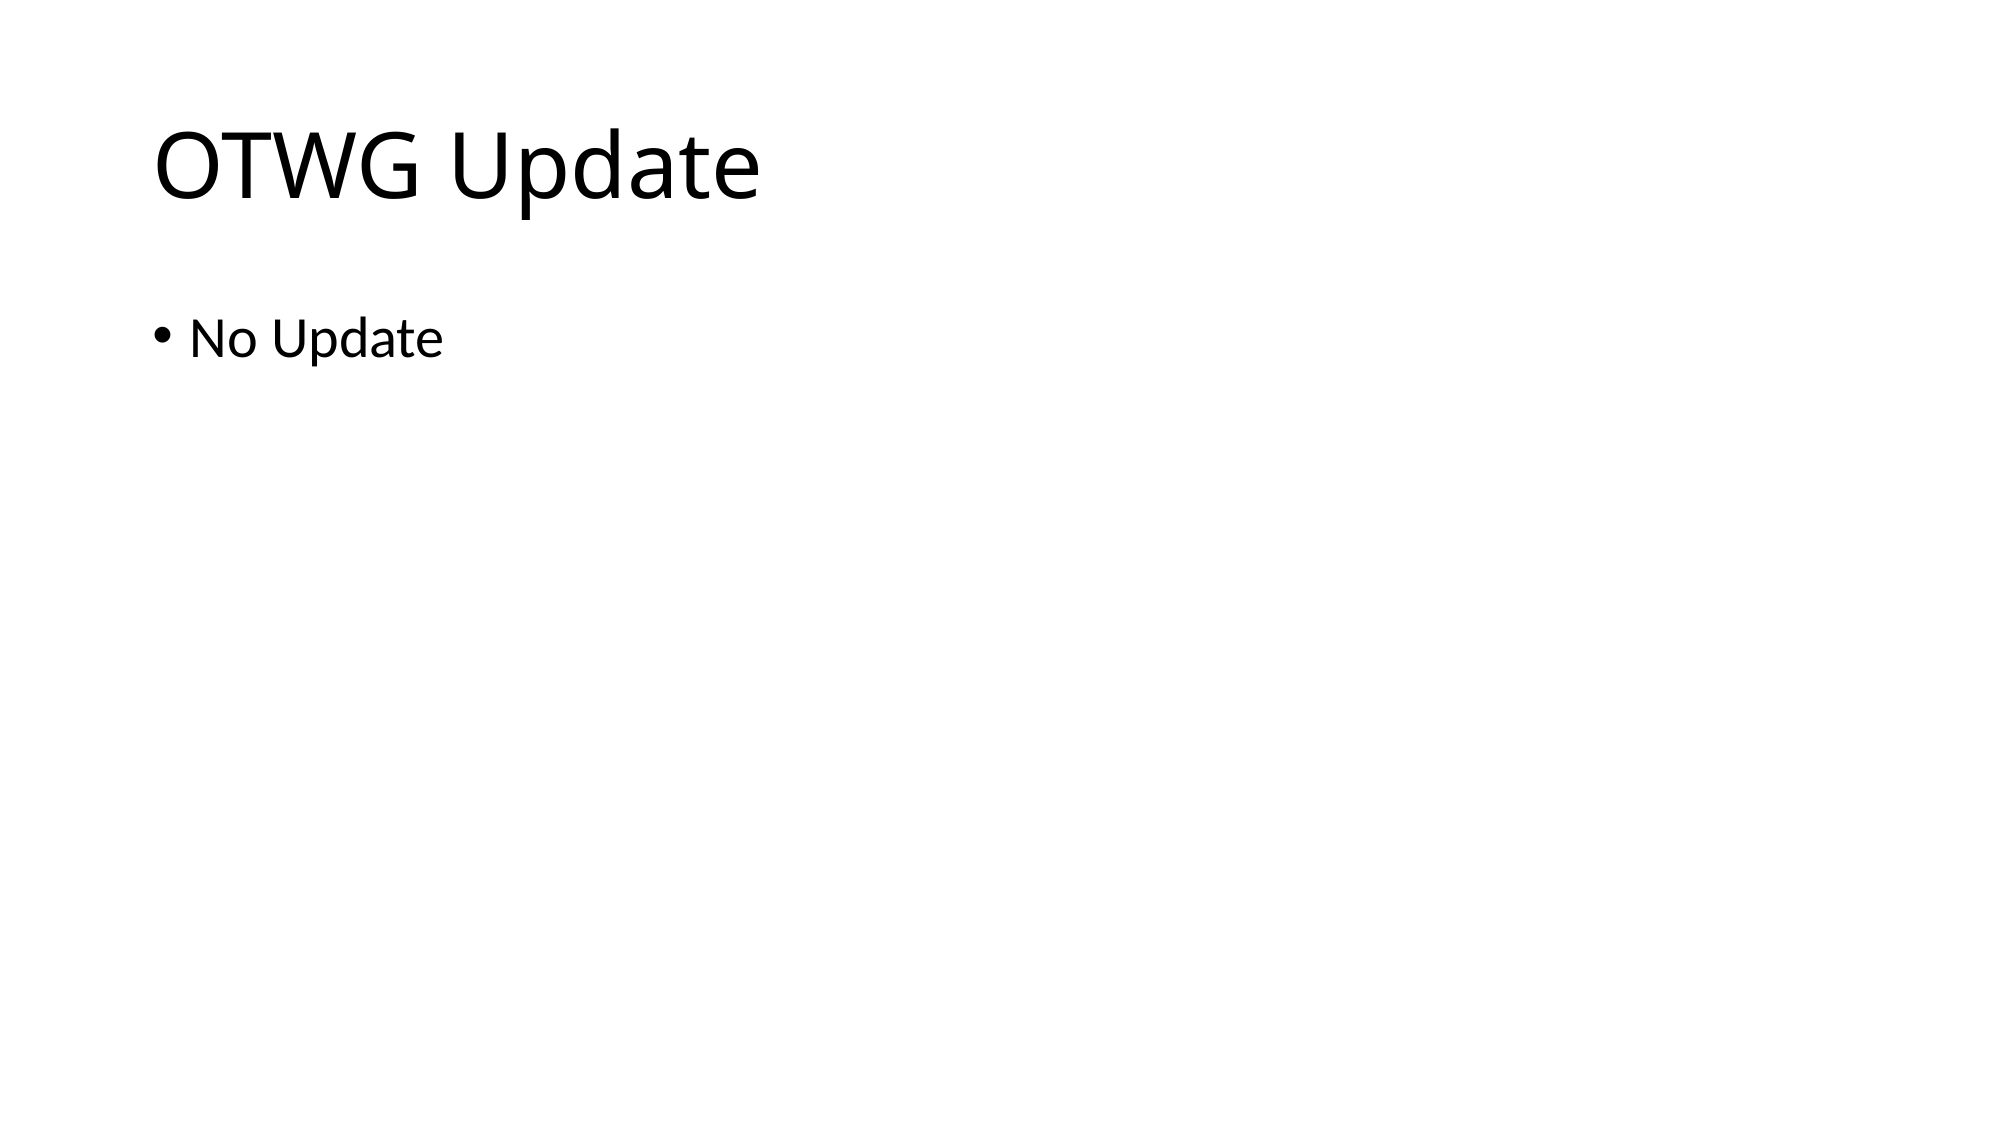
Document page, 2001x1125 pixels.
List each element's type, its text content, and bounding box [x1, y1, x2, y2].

list No Update [137, 299, 1863, 1014]
title OTWG Update [137, 59, 1863, 278]
